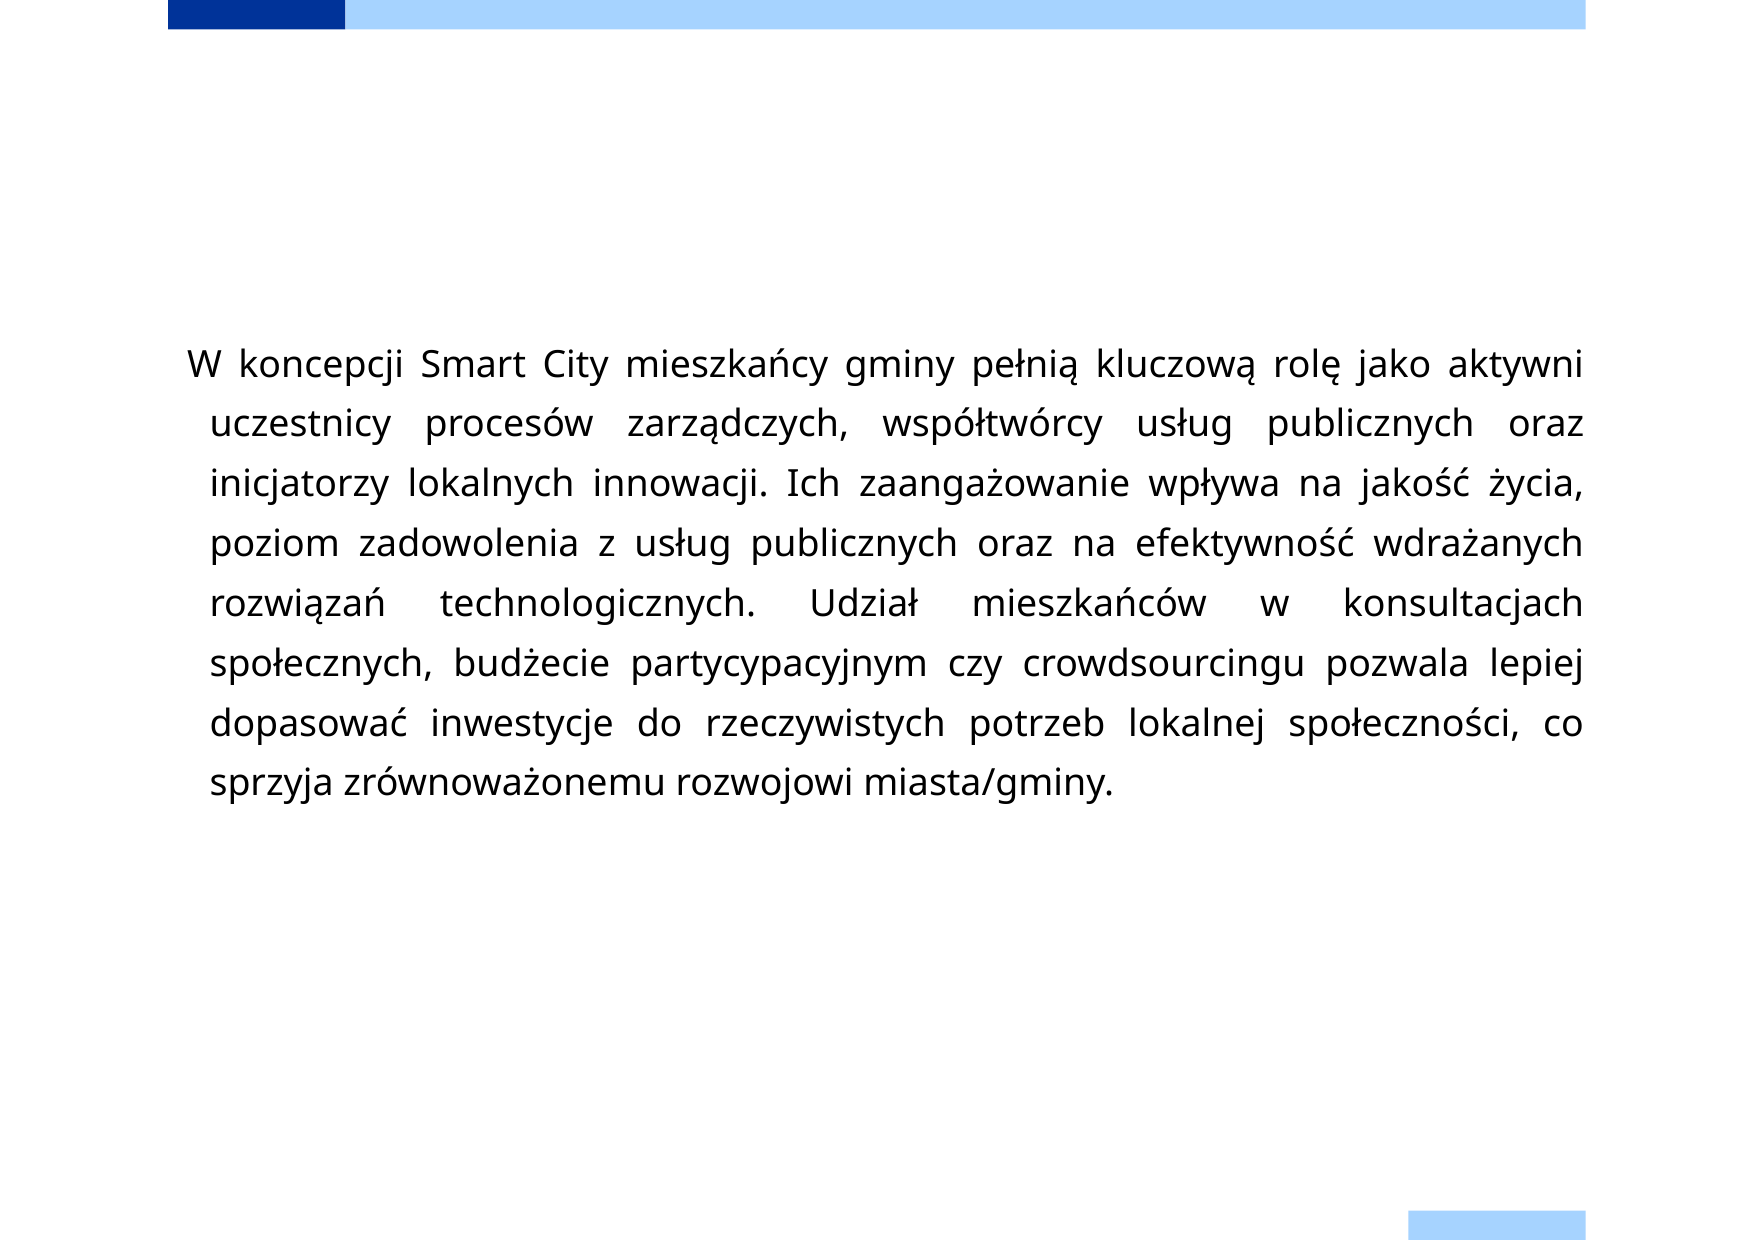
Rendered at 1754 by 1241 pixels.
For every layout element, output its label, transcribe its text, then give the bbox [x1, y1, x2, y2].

list W koncepcji Smart City mieszkańcy gminy pełnią kluczową rolę jako aktywni uczestnicy procesów zarządczych, współtwórcy usług publicznych oraz inicjatorzy lokalnych innowacji. Ich zaangażowanie wpływa na jakość życia, poziom zadowolenia z usług publicznych oraz na efektywność wdrażanych rozwiązań technologicznych. Udział mieszkańców w konsultacjach społecznych, budżecie partycypacyjnym czy crowdsourcingu pozwala lepiej dopasować inwestycje do rzeczywistych potrzeb lokalnej społeczności, co sprzyja zrównoważonemu rozwojowi miasta/gminy. [168, 324, 1586, 1093]
